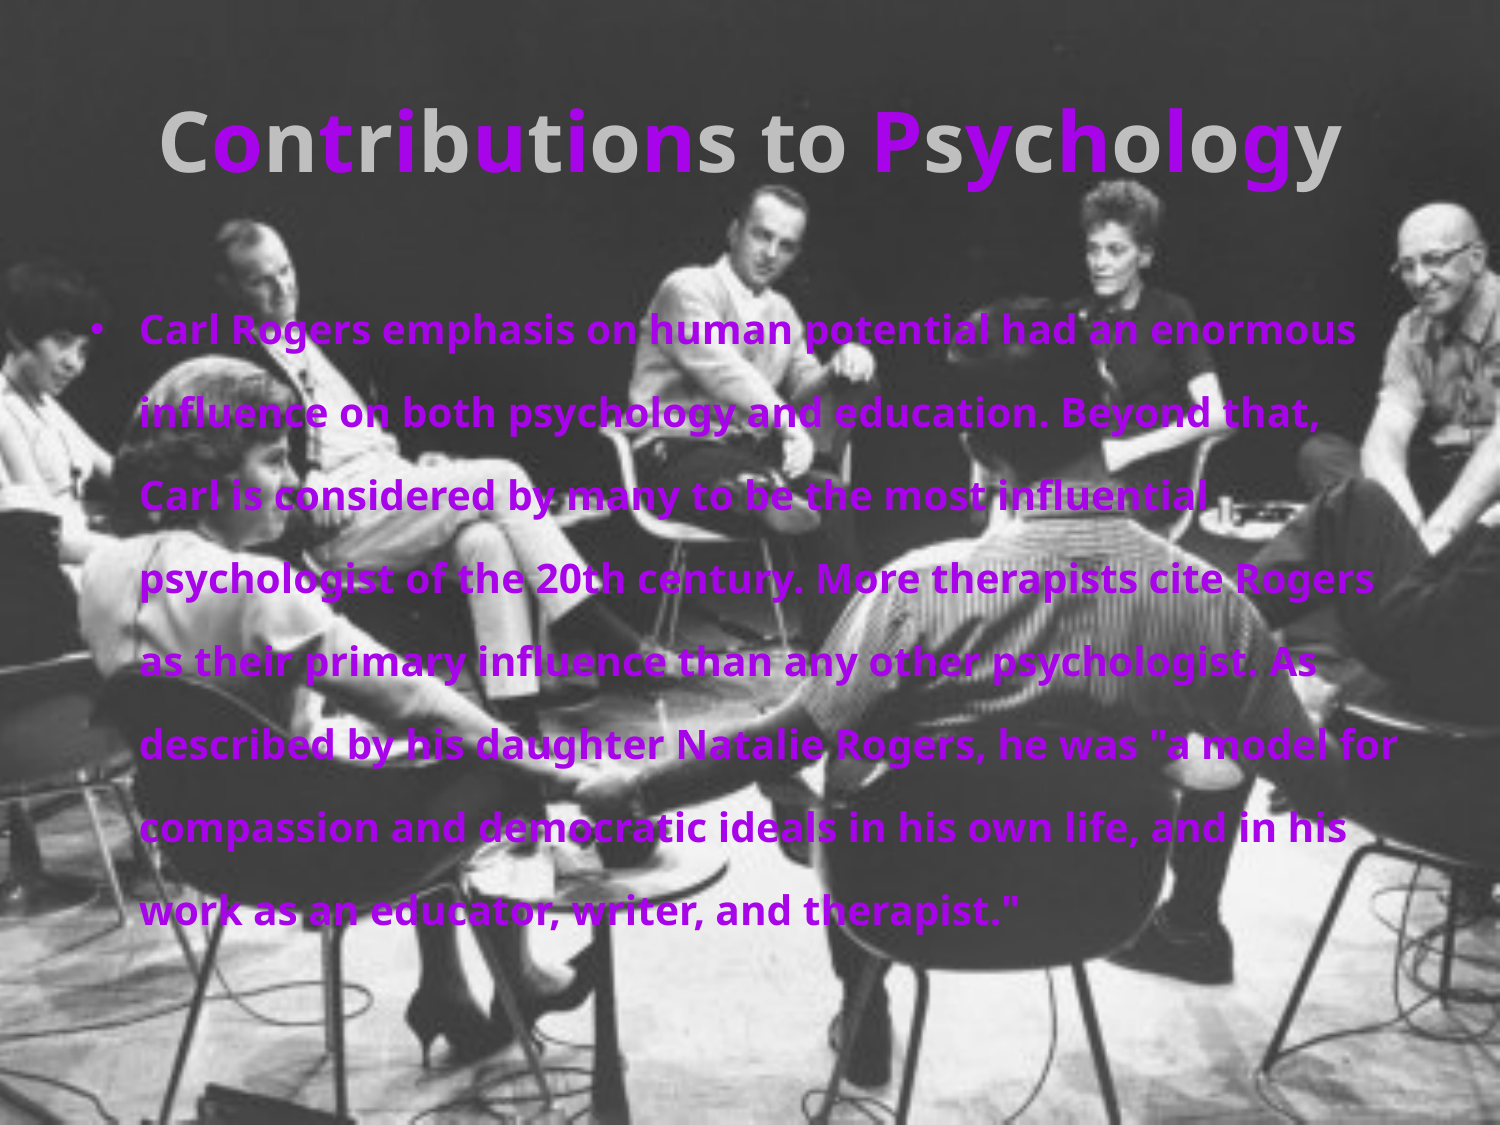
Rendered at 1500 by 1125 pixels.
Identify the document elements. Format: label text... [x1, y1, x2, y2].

title Contributions to Psychology [75, 45, 1425, 233]
list Carl Rogers emphasis on human potential had an enormous influence on both psychology and education. Beyond that, Carl is considered by many to be the most influential psychologist of the 20th century. More therapists cite Rogers as their primary influence than any other psychologist. As described by his daughter Natalie Rogers, he was "a model for compassion and democratic ideals in his own life, and in his work as an educator, writer, and therapist." [75, 262, 1425, 1005]
